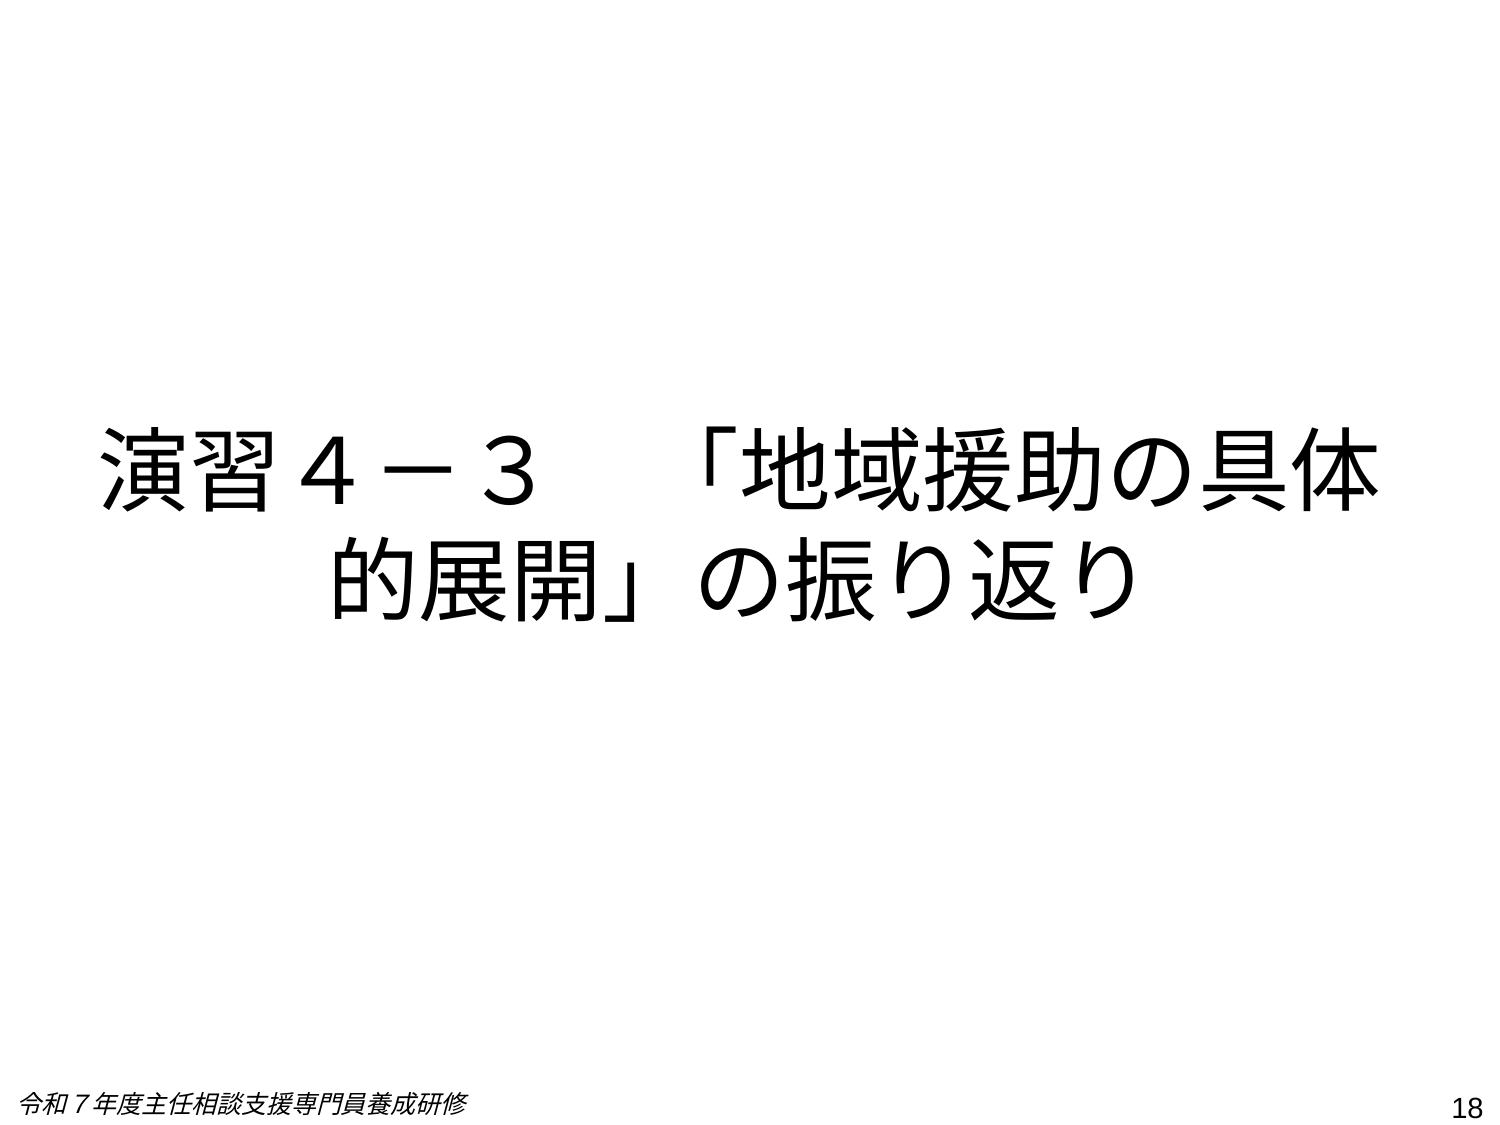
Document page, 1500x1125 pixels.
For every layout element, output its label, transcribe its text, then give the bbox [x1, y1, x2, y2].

slide_number 18 [1148, 1081, 1499, 1125]
title 演習４－３ 「地域援助の具体的展開」の振り返り [64, 428, 1415, 617]
footer 令和７年度主任相談支援専門員養成研修 [1, 1080, 547, 1125]
text_box [112, 522, 1463, 807]
